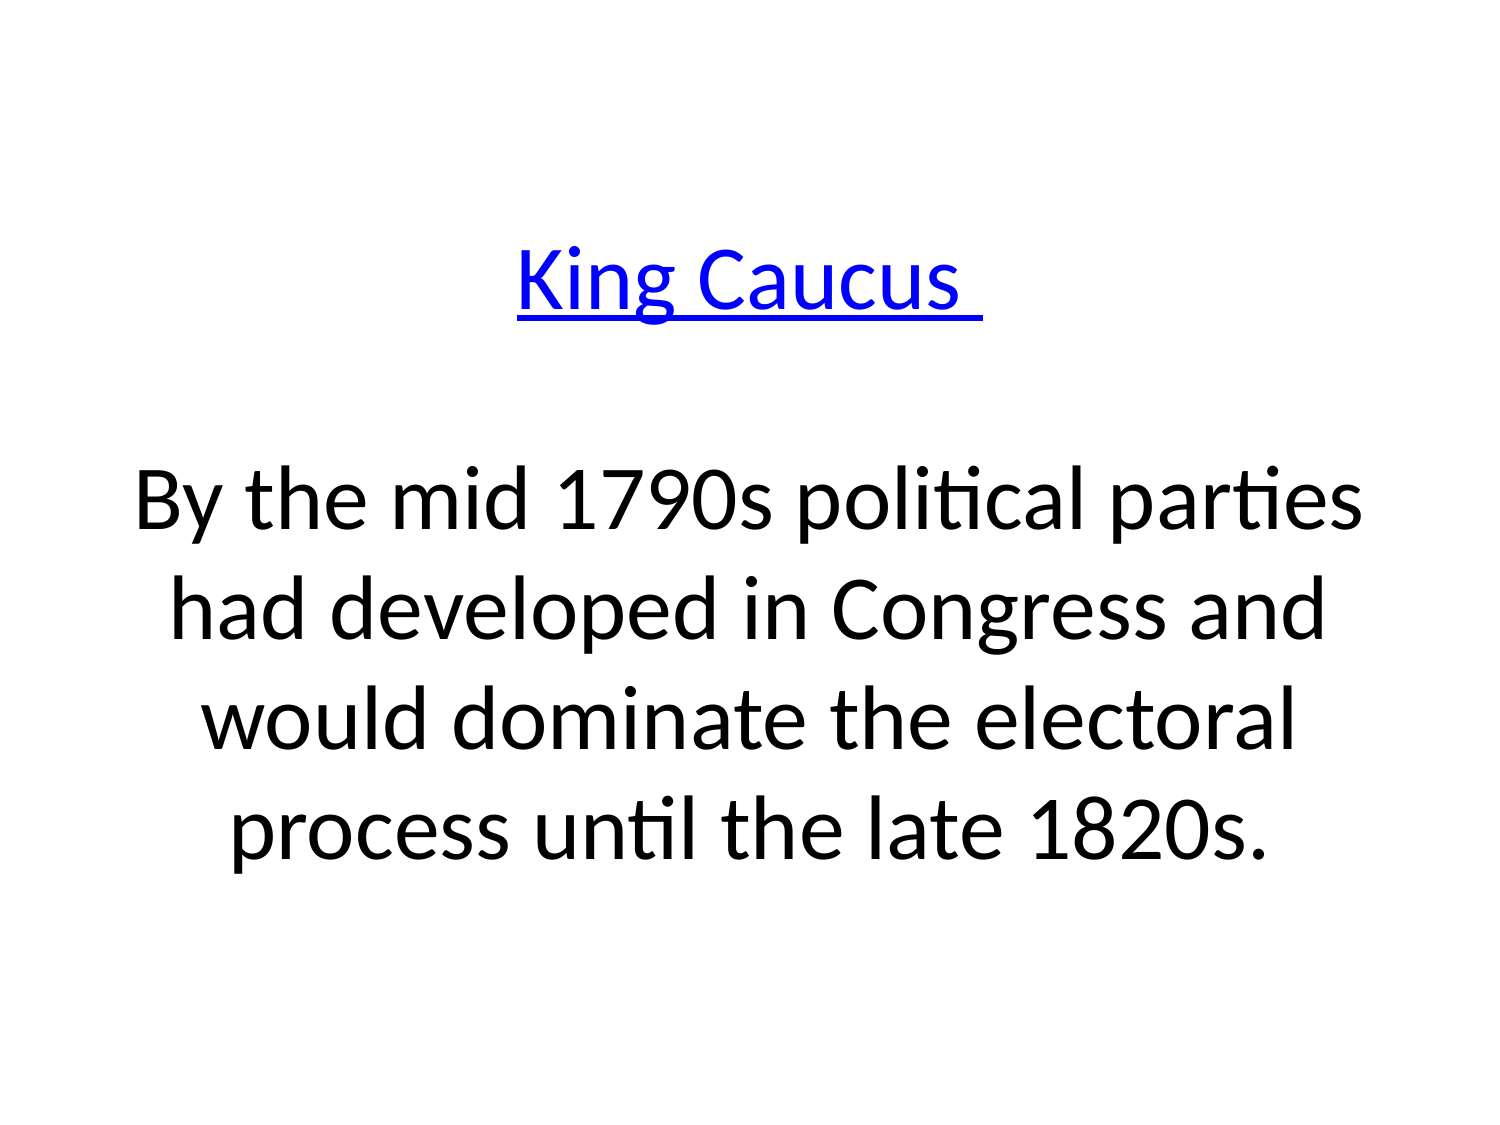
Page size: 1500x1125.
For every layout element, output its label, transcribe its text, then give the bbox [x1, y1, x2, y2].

title King Caucus By the mid 1790s political parties had developed in Congress and would dominate the electoral process until the late 1820s. [74, 44, 1426, 1051]
